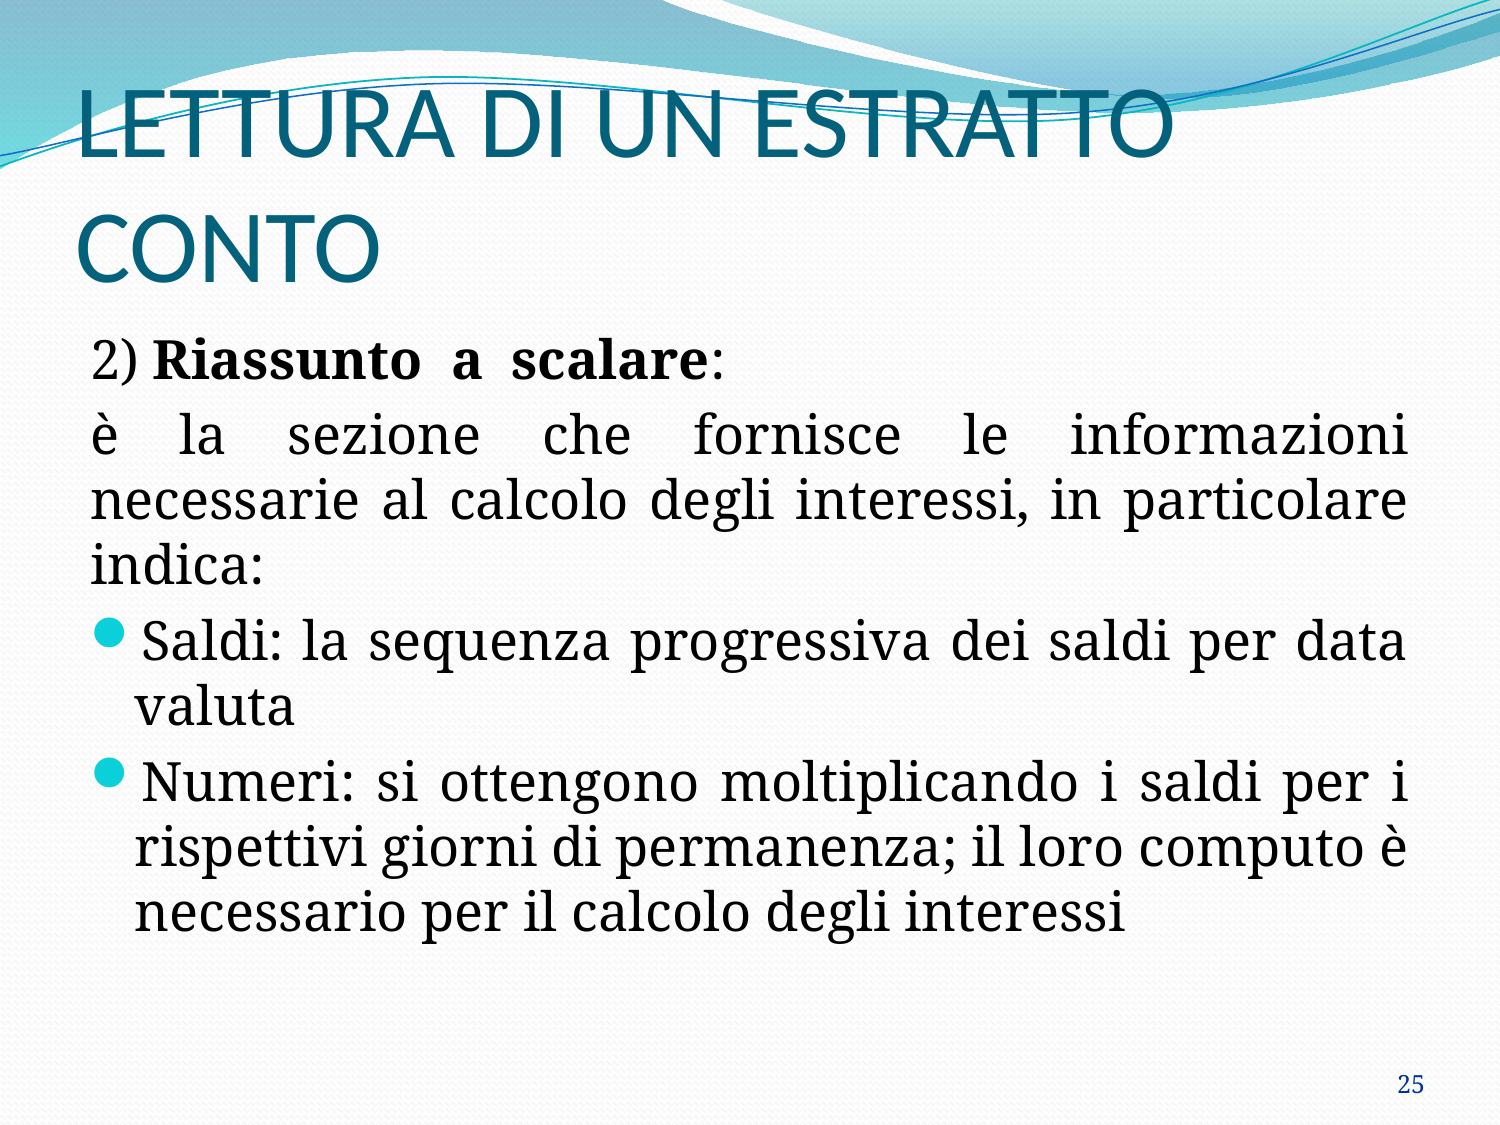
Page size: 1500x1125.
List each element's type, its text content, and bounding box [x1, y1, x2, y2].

slide_number 25 [1299, 1042, 1425, 1103]
list 2) Riassunto a scalare: è la sezione che fornisce le informazioni necessarie al calcolo degli interessi, in particolare indica: Saldi: la sequenza progressiva dei saldi per data valuta Numeri: si ottengono moltiplicando i saldi per i rispettivi giorni di permanenza; il loro computo è necessario per il calcolo degli interessi [75, 317, 1425, 1038]
title LETTURA DI UN ESTRATTO CONTO [75, 115, 1425, 304]
